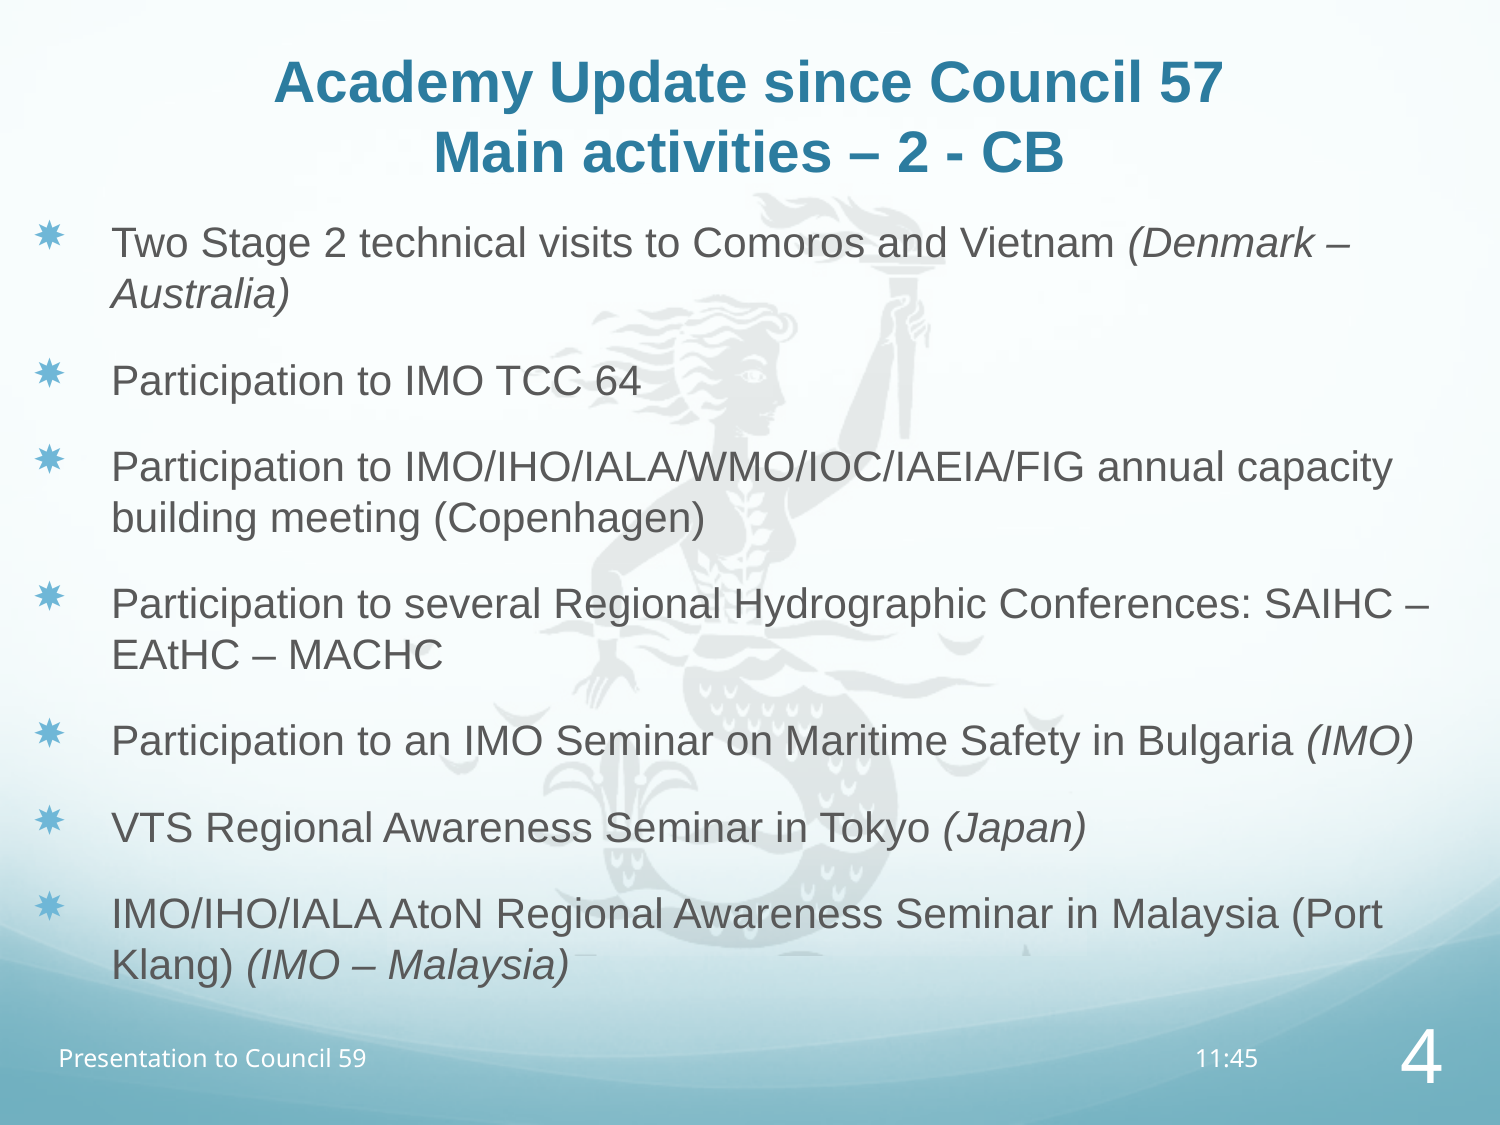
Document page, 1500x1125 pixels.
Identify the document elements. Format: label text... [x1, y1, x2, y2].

list Two Stage 2 technical visits to Comoros and Vietnam (Denmark – Australia) Participation to IMO TCC 64 Participation to IMO/IHO/IALA/WMO/IOC/IAEIA/FIG annual capacity building meeting (Copenhagen) Participation to several Regional Hydrographic Conferences: SAIHC – EAtHC – MACHC Participation to an IMO Seminar on Maritime Safety in Bulgaria (IMO) VTS Regional Awareness Seminar in Tokyo (Japan) IMO/IHO/IALA AtoN Regional Awareness Seminar in Malaysia (Port Klang) (IMO – Malaysia) [15, 207, 1459, 1038]
slide_number 4 [1295, 1029, 1459, 1090]
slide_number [923, 1029, 1274, 1090]
title Academy Update since Council 57 Main activities – 2 - CB [75, 35, 1425, 193]
footer Presentation to Council 59 [43, 1029, 838, 1090]
